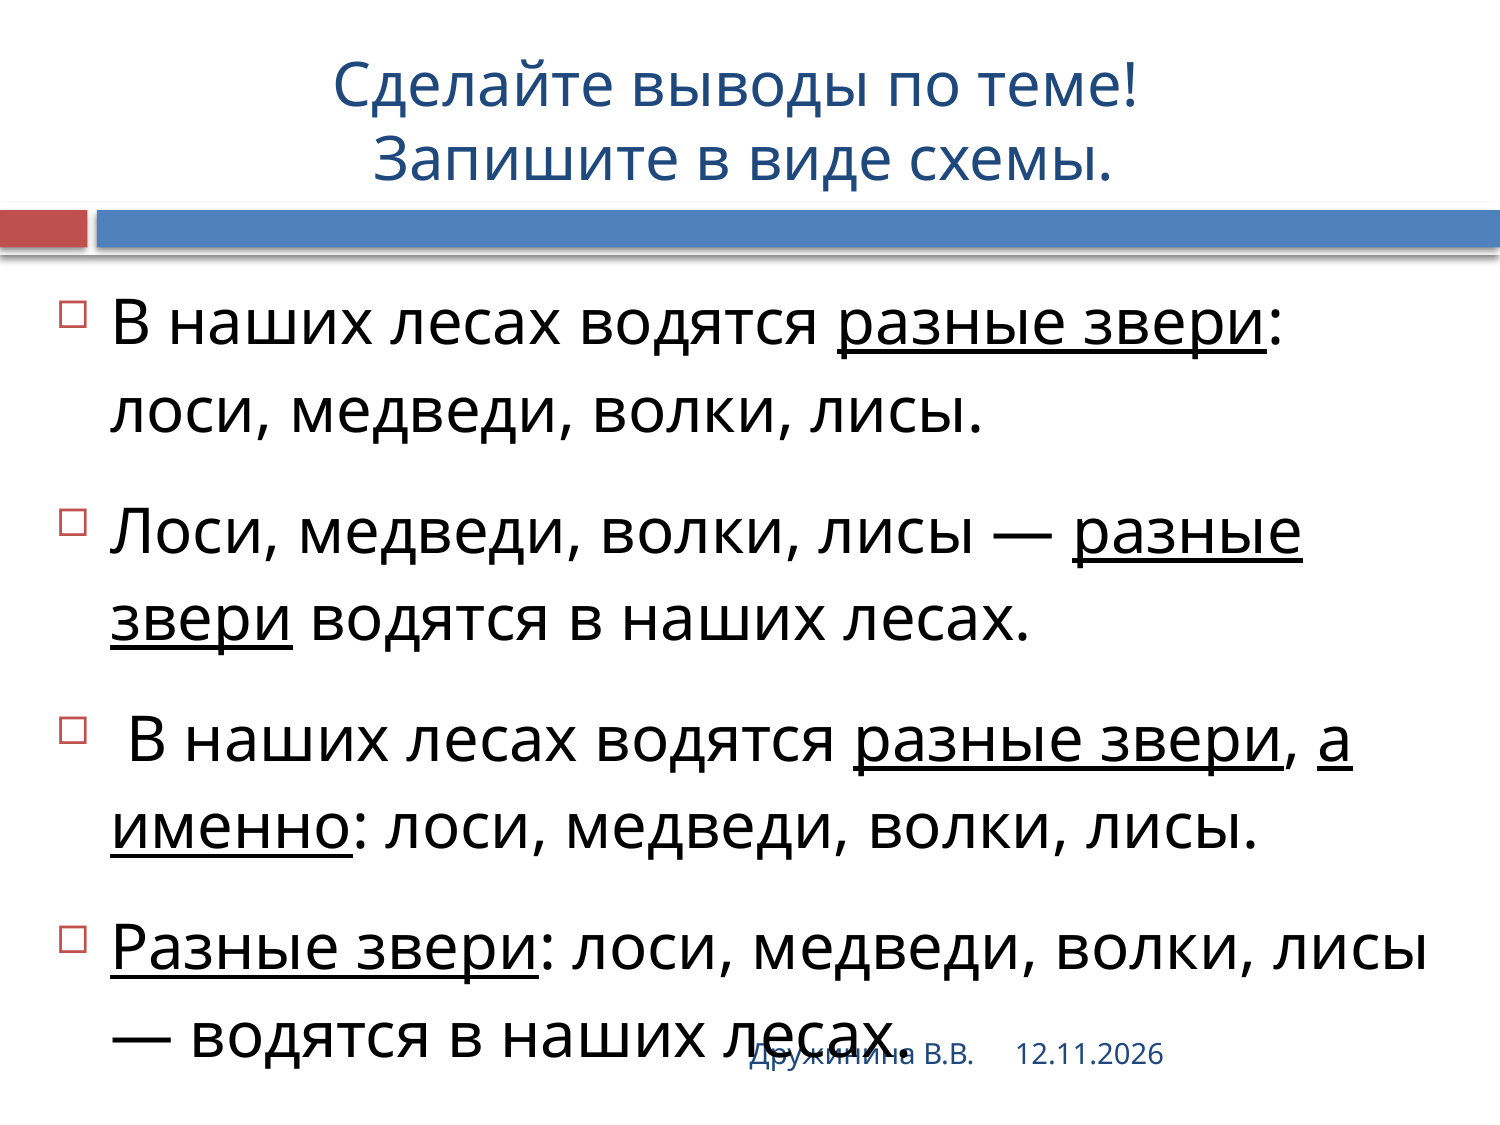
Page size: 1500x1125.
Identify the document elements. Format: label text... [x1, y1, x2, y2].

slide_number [999, 1025, 1438, 1085]
title Сделайте выводы по теме! Запишите в виде схемы. [29, 37, 1459, 200]
footer Дружинина В.В. [99, 1024, 990, 1085]
list В наших лесах водятся разные звери: лоси, медведи, волки, лисы. Лоси, медведи, волки, лисы — разные звери водятся в наших лесах. В наших лесах водятся разные звери, а именно: лоси, медведи, волки, лисы. Разные звери: лоси, медведи, волки, лисы — водятся в наших лесах. [41, 262, 1447, 1083]
